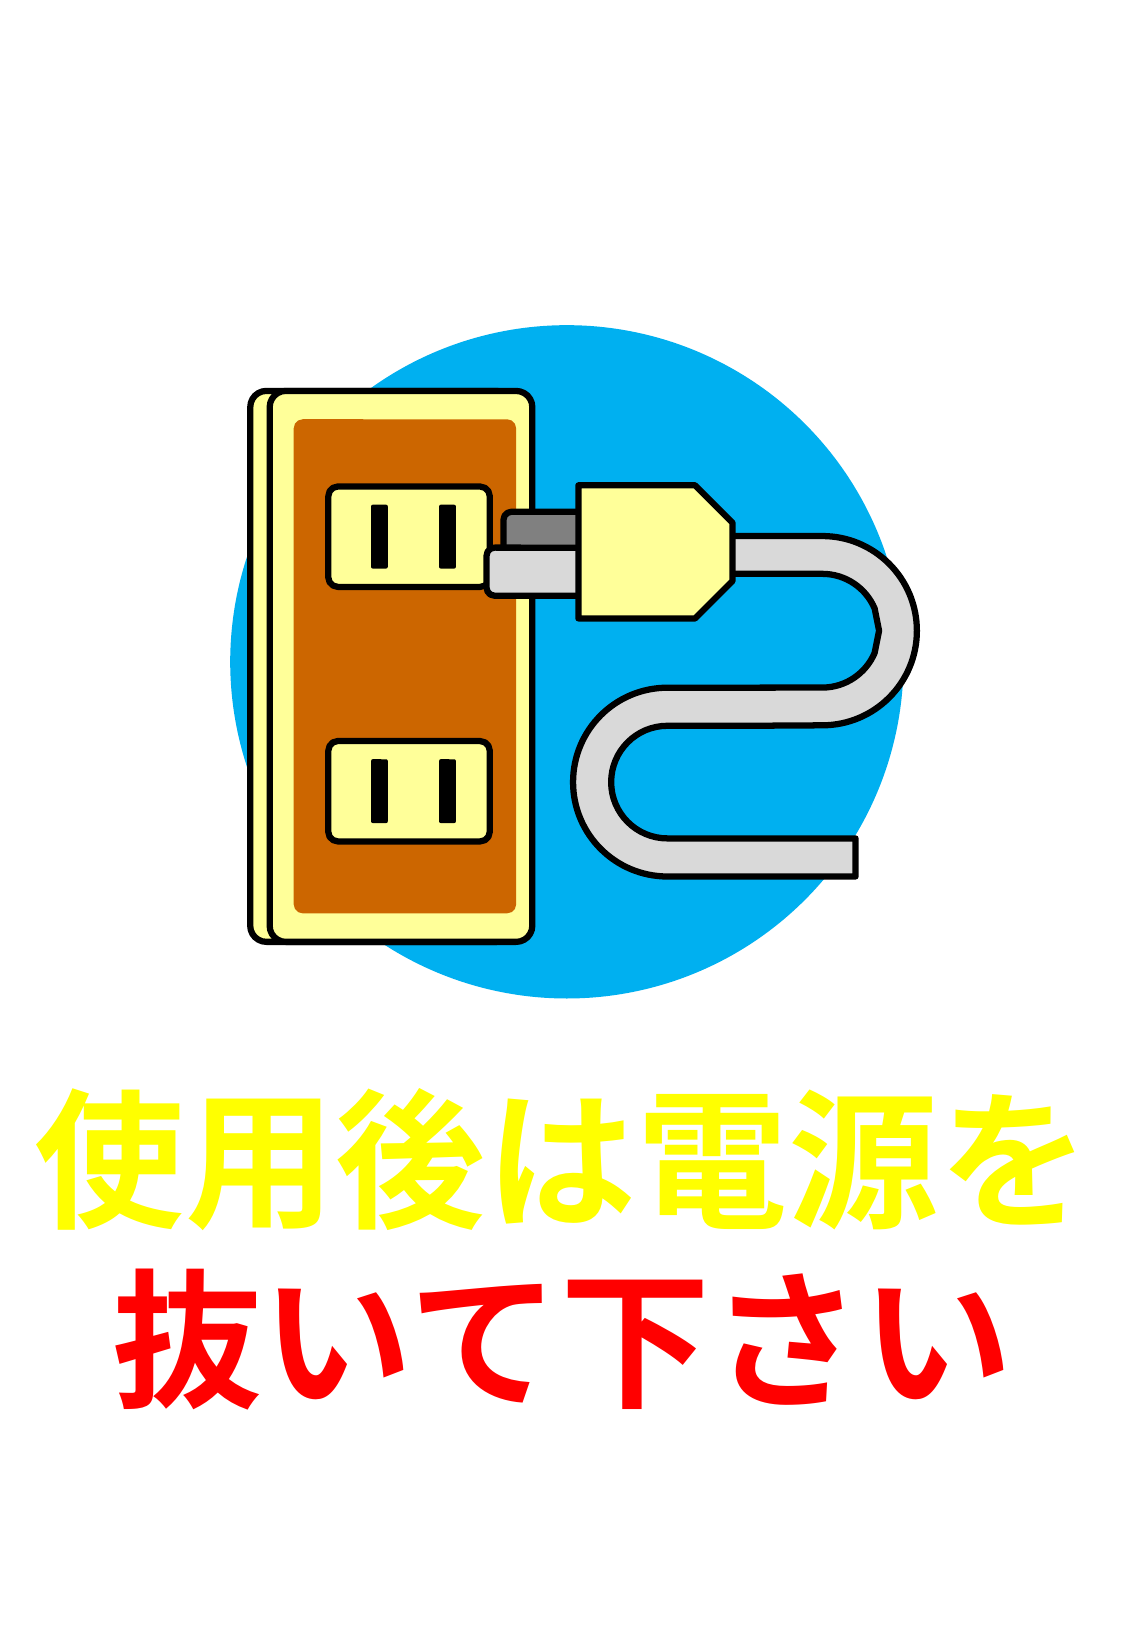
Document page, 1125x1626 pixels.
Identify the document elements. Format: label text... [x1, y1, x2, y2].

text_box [229, 324, 918, 999]
text_box 使用後は電源を 抜いて下さい [0, 1059, 1125, 1434]
